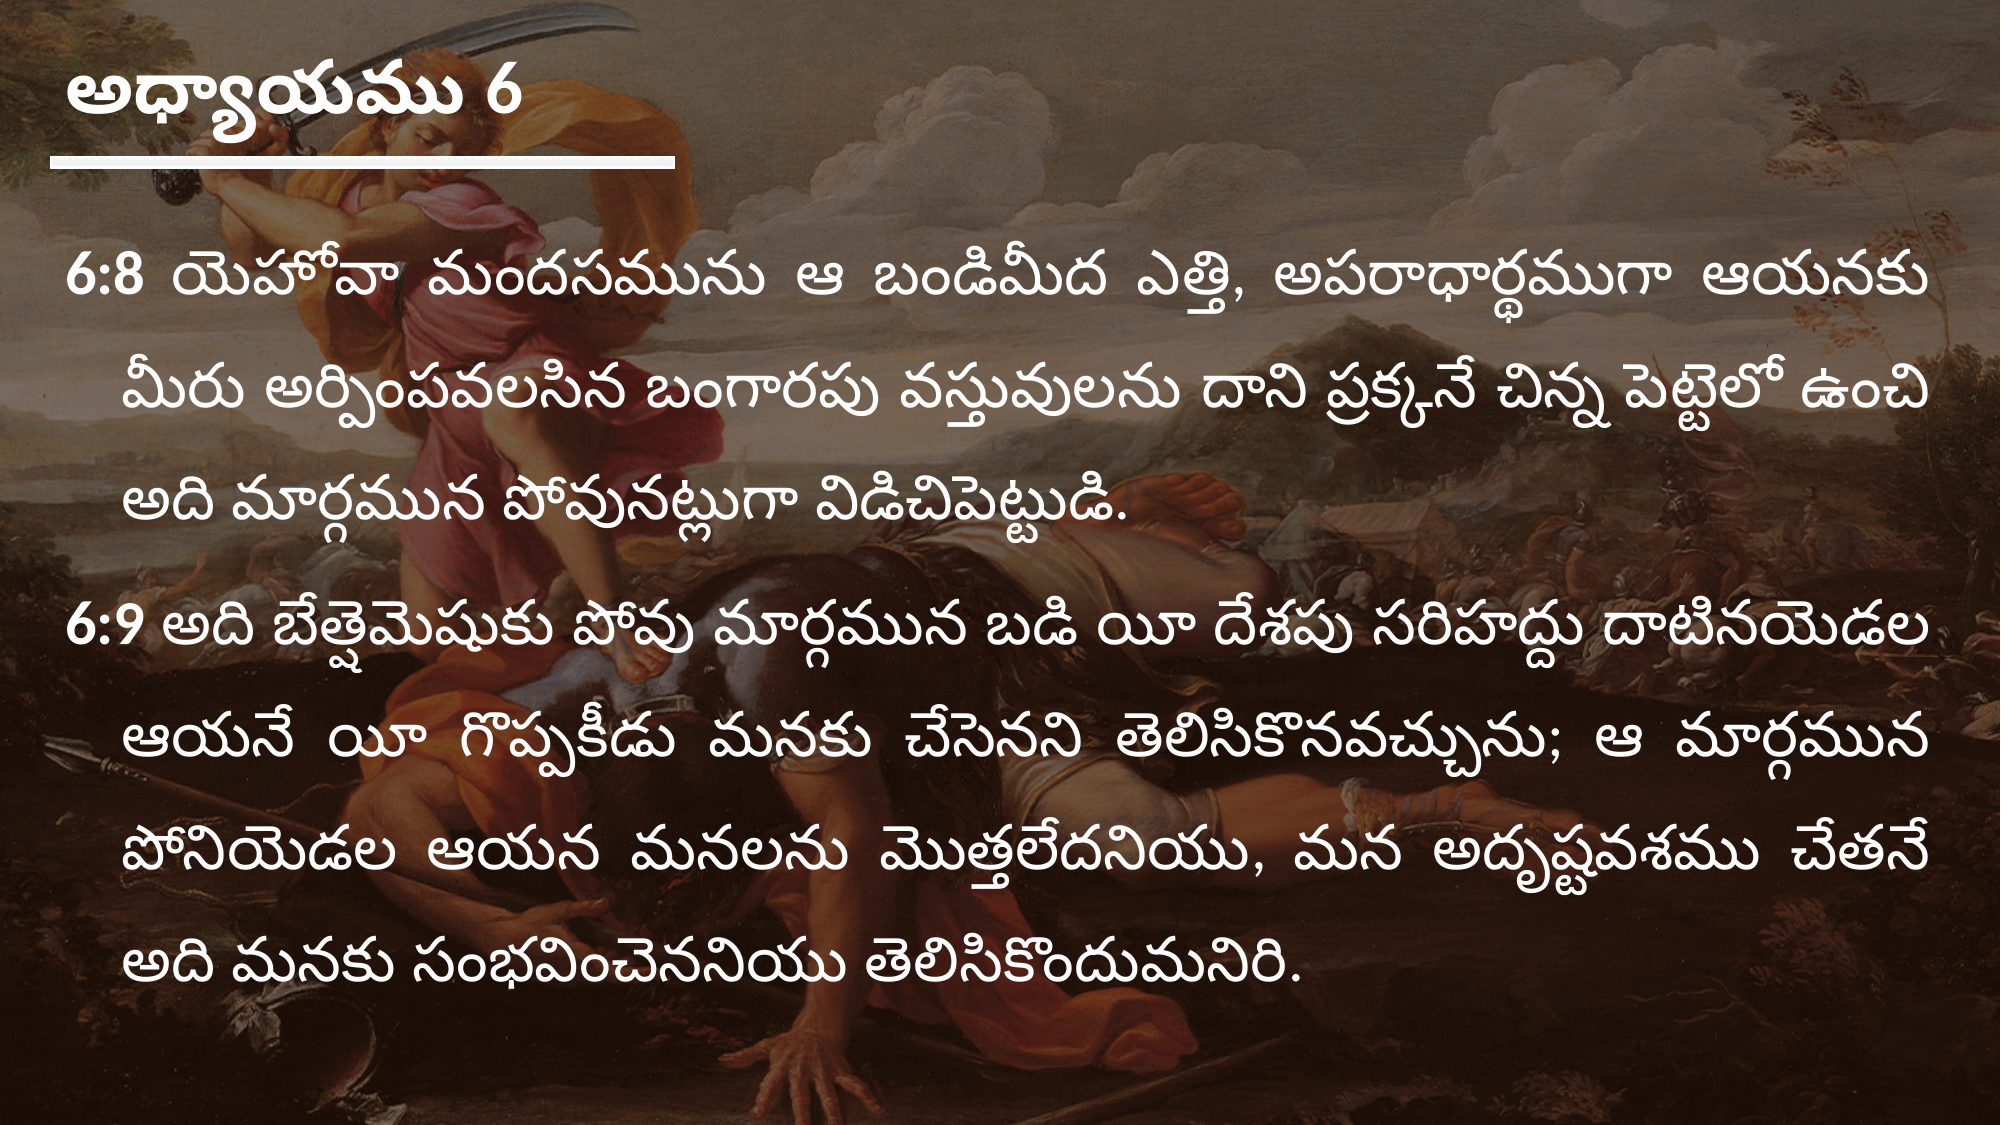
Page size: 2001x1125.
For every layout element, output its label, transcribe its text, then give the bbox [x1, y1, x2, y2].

list 6:8 యెహోవా మందసమును ఆ బండిమీద ఎత్తి, అపరాధార్థముగా ఆయనకు మీరు అర్పింపవలసిన బంగారపు వస్తువులను దాని ప్రక్కనే చిన్న పెట్టెలో ఉంచి అది మార్గమున పోవునట్లుగా విడిచిపెట్టుడి. 6:9 అది బేత్షెమెషుకు పోవు మార్గమున బడి యీ దేశపు సరిహద్దు దాటినయెడల ఆయనే యీ గొప్పకీడు మనకు చేసెనని తెలిసికొనవచ్చును; ఆ మార్గమున పోనియెడల ఆయన మనలను మొత్తలేదనియు, మన అదృష్టవశము చేతనే అది మనకు సంభవించెననియు తెలిసికొందుమనిరి. [50, 187, 1946, 1063]
picture [0, 0, 2000, 1125]
title అధ్యాయము 6 [50, 0, 1925, 167]
